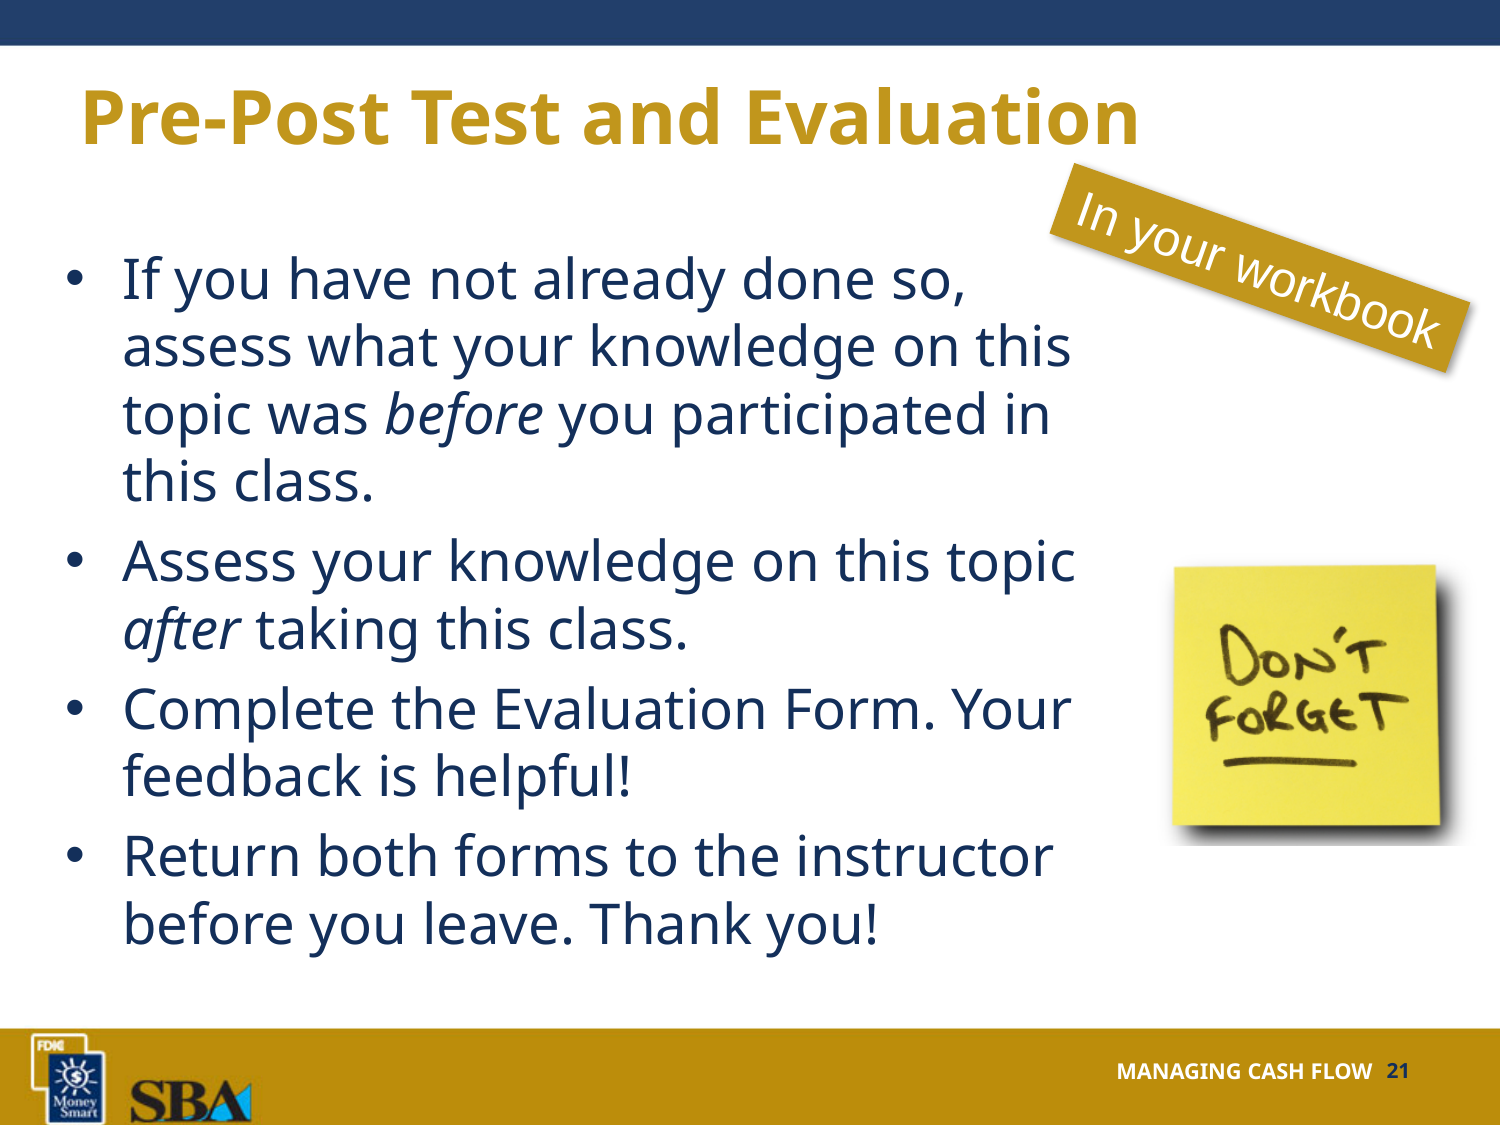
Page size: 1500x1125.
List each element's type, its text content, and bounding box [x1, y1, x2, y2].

picture [0, 0, 1500, 1125]
text_box In your workbook [1049, 162, 1471, 373]
list If you have not already done so, assess what your knowledge on this topic was before you participated in this class. Assess your knowledge on this topic after taking this class. Complete the Evaluation Form. Your feedback is helpful! Return both forms to the instructor before you leave. Thank you! [50, 235, 1146, 936]
title Pre-Post Test and Evaluation [64, 62, 1415, 163]
